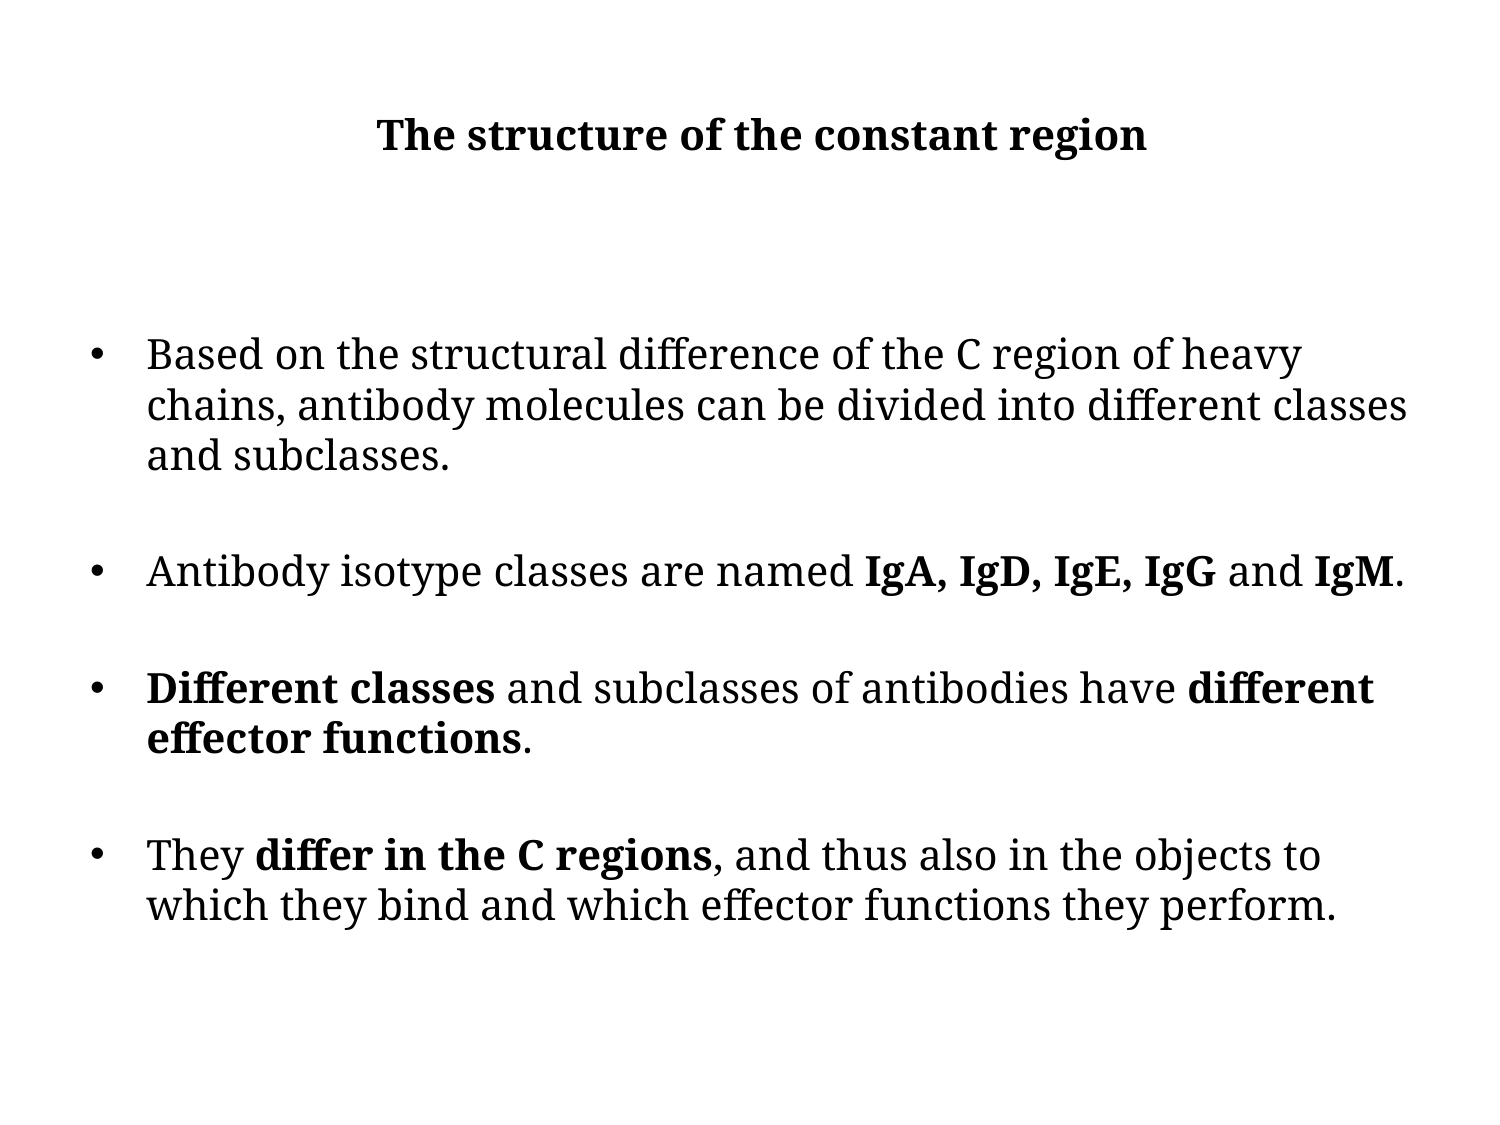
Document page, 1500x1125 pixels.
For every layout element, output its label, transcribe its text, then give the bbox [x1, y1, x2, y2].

list Based on the structural difference of the C region of heavy chains, antibody molecules can be divided into different classes and subclasses. Antibody isotype classes are named IgA, IgD, IgE, IgG and IgM. Different classes and subclasses of antibodies have different effector functions. They differ in the C regions, and thus also in the objects to which they bind and which effector functions they perform. [75, 262, 1425, 1075]
title The structure of the constant region [87, 99, 1438, 218]
